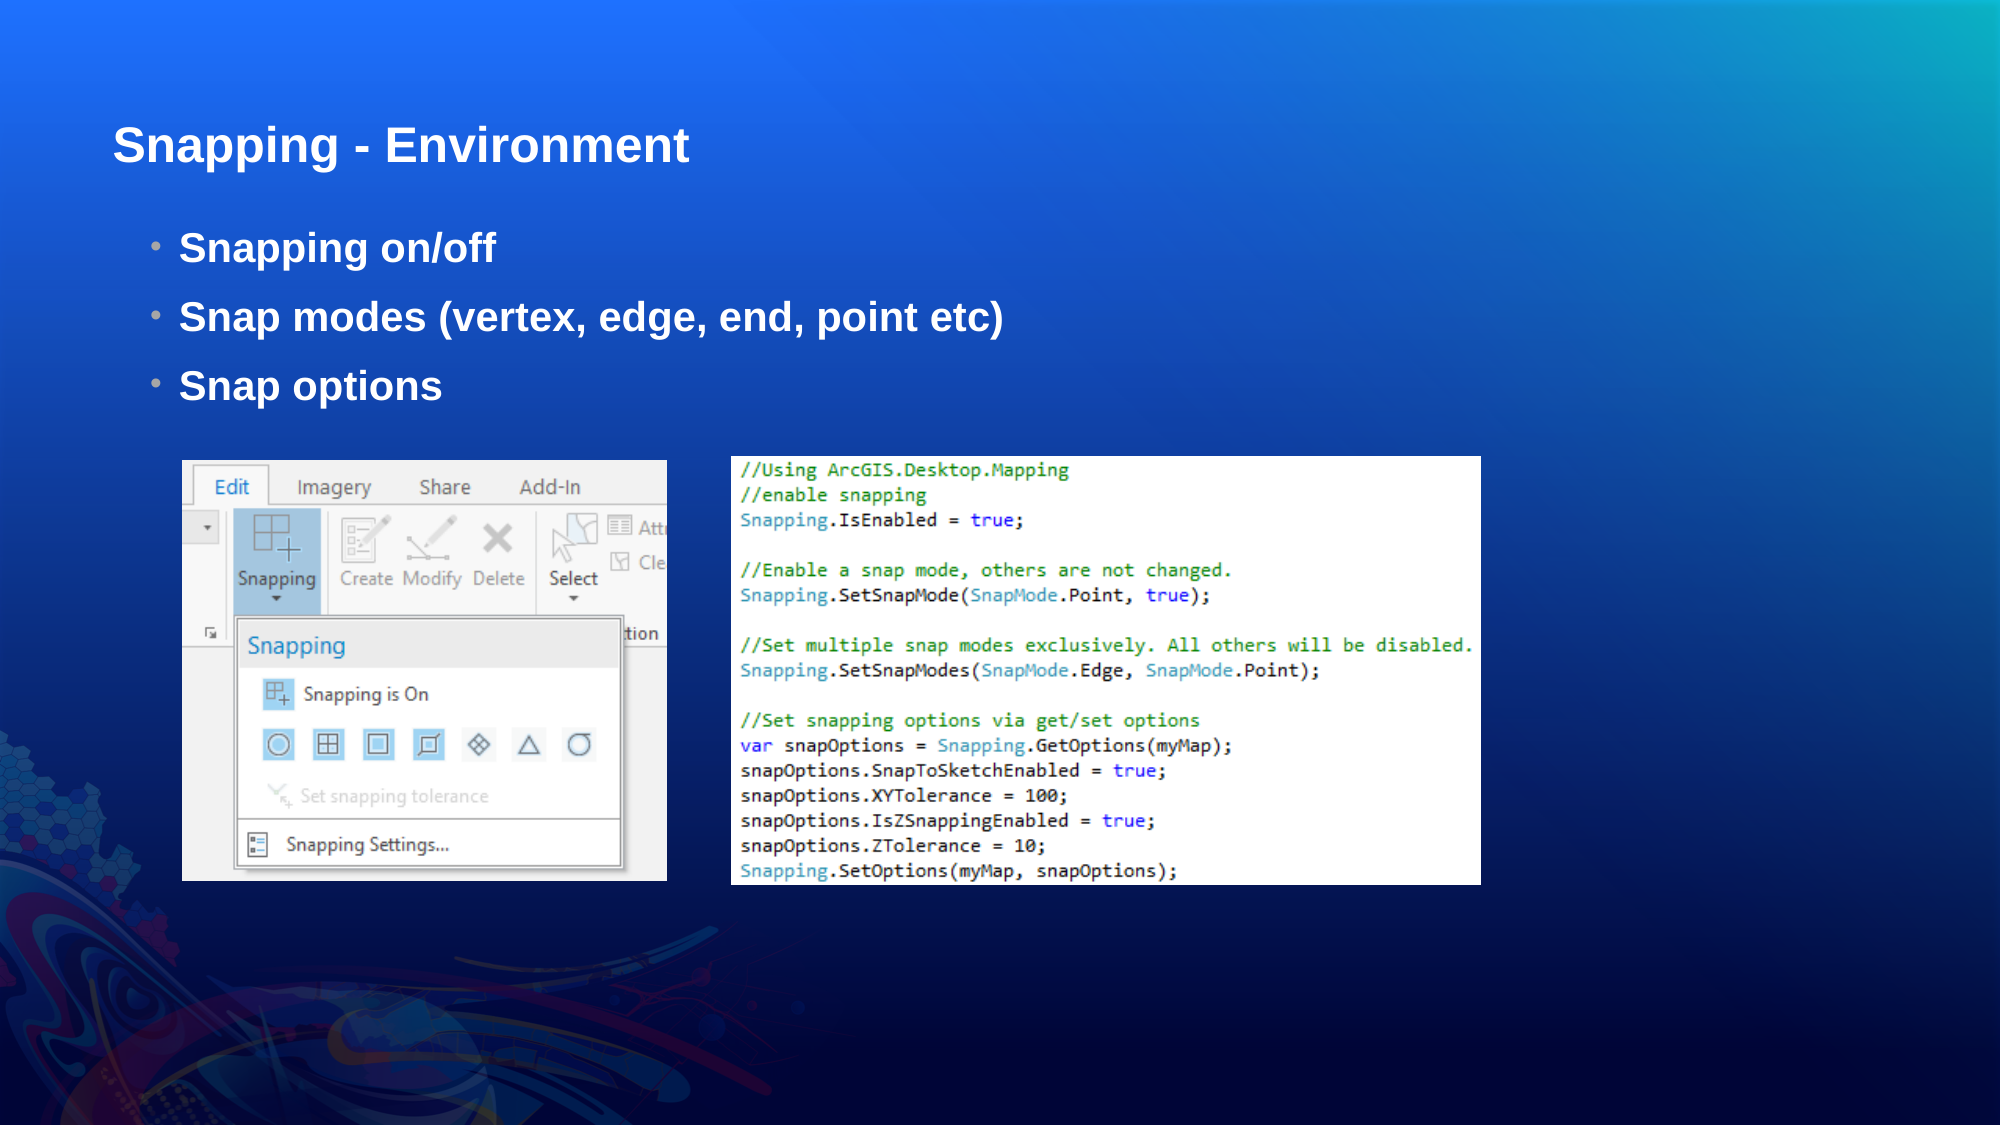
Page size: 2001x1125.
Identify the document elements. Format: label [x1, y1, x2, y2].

text_box [0, 0, 2000, 1125]
picture [731, 456, 1481, 885]
picture [182, 460, 667, 881]
